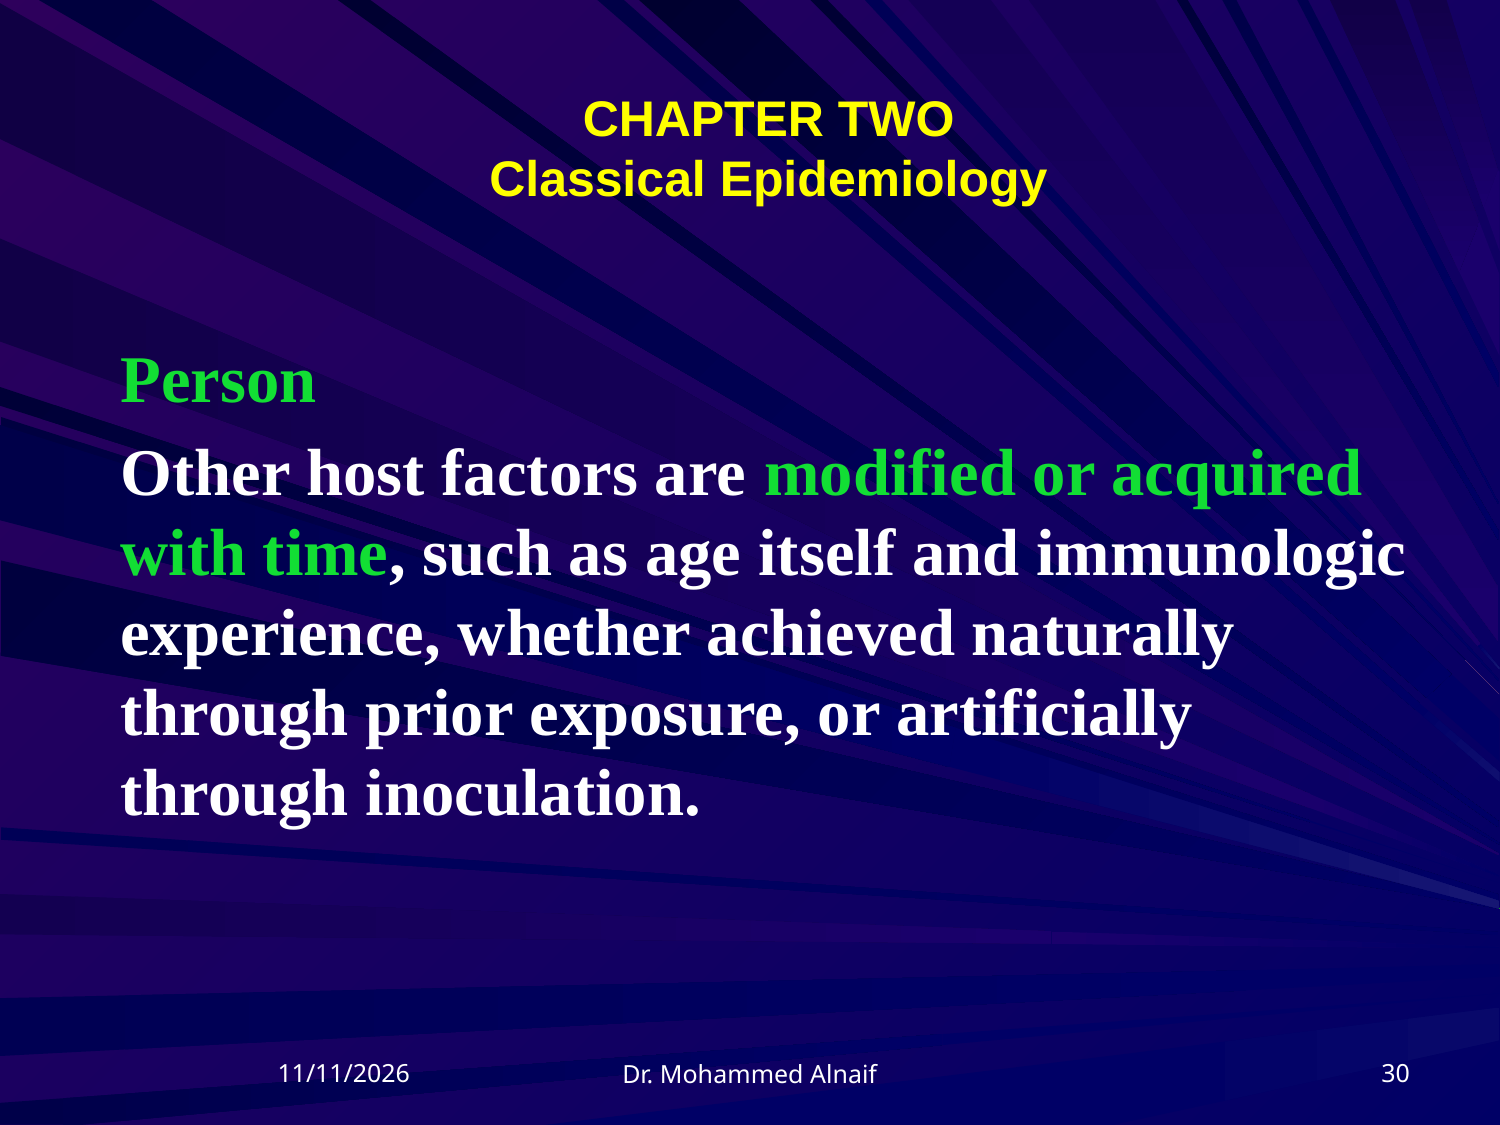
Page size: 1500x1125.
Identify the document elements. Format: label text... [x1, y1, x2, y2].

subtitle Person Other host factors are modified or acquired with time, such as age itself and immunologic experience, whether achieved naturally through prior exposure, or artificially through inoculation. [105, 327, 1430, 926]
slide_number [74, 1023, 426, 1100]
slide_number 30 [1074, 1023, 1426, 1100]
title CHAPTER TWO Classical Epidemiology [93, 23, 1444, 270]
footer Dr. Mohammed Alnaif [512, 1024, 988, 1101]
